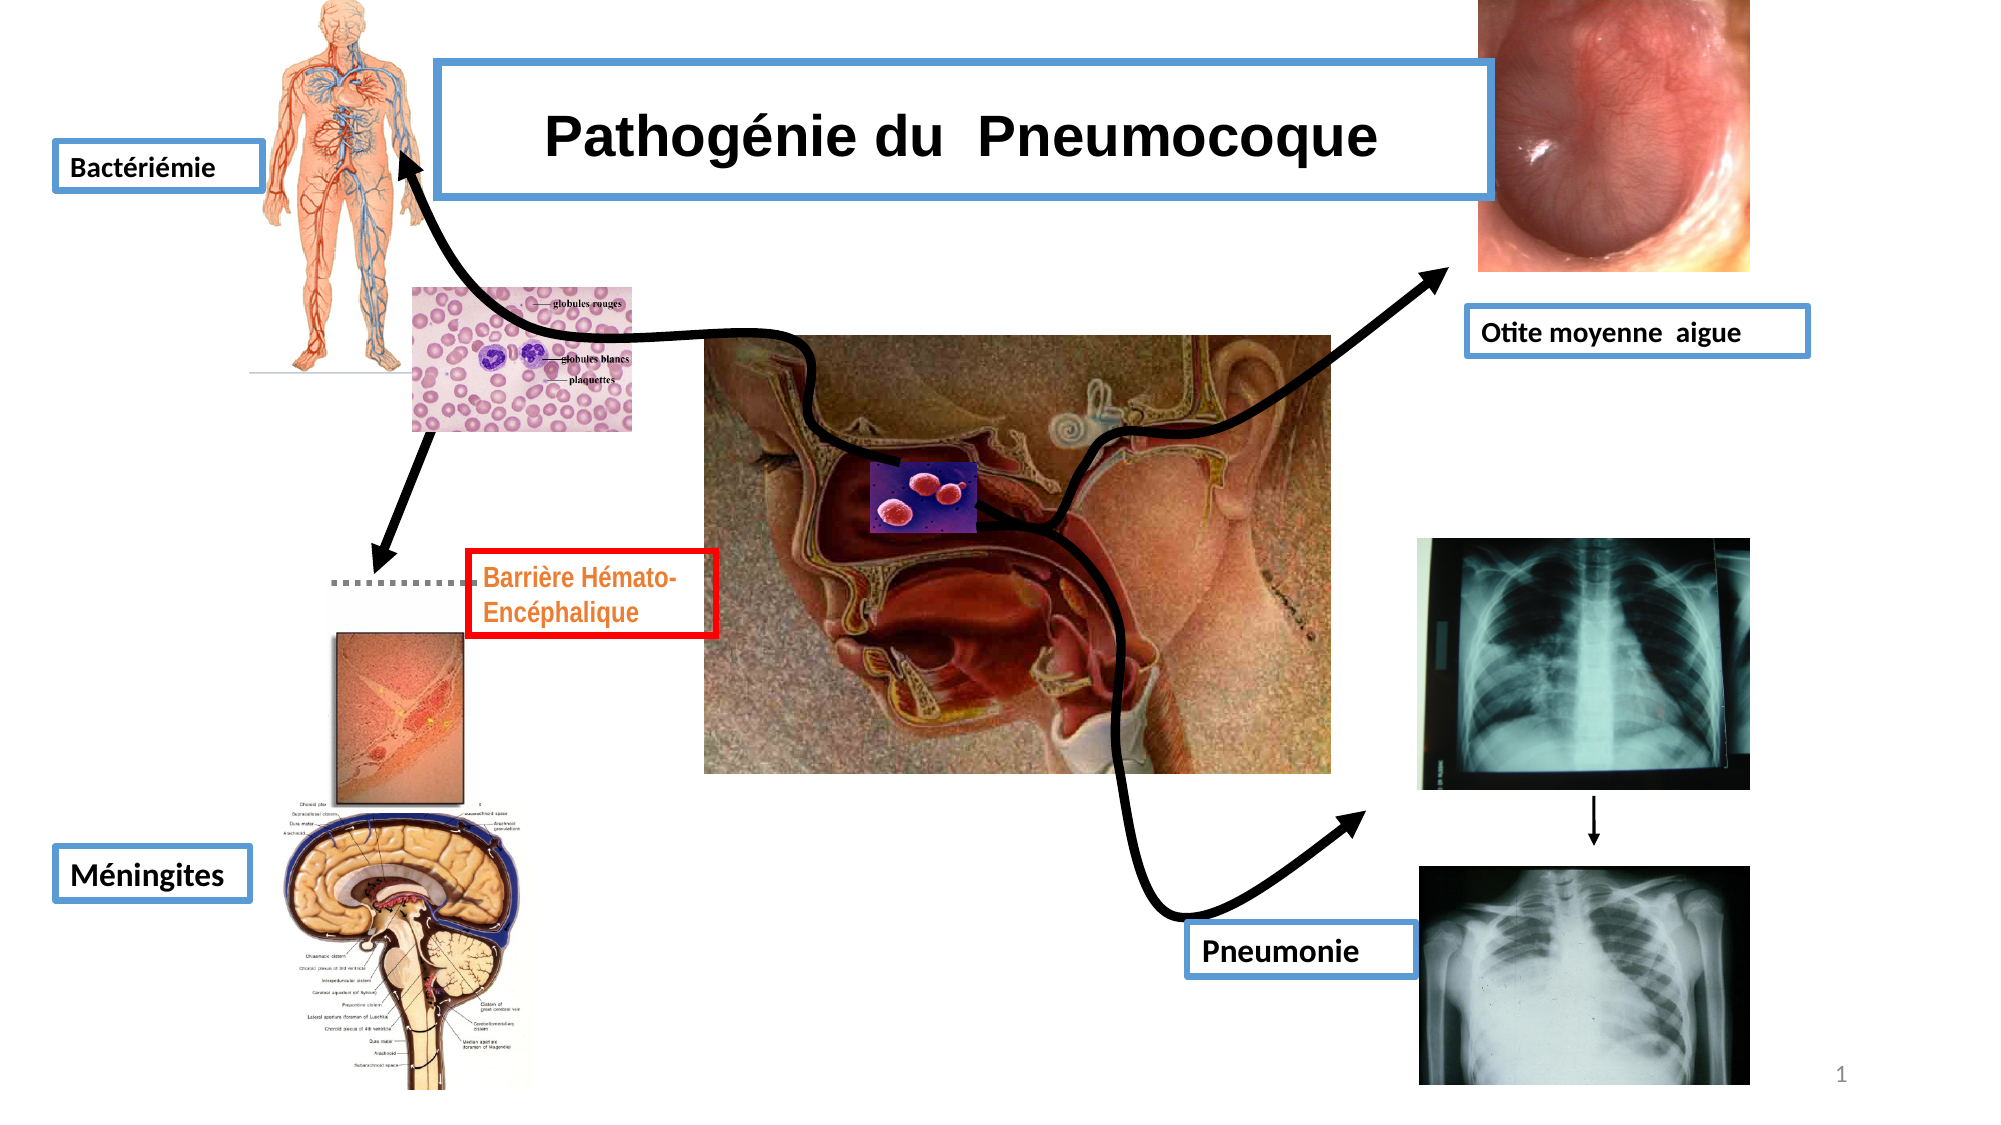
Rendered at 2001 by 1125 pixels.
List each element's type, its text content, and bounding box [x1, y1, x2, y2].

picture [704, 335, 1331, 774]
text_box [438, 173, 620, 287]
text_box [632, 294, 779, 340]
text_box Bactériémie [55, 140, 249, 191]
text_box Pneumonie [1187, 921, 1416, 977]
text_box [372, 432, 431, 575]
picture [279, 580, 533, 1090]
picture [249, 0, 632, 432]
text_box Otite moyenne aigue [1466, 306, 1809, 356]
text_box Méningites [55, 845, 250, 901]
text_box Barrière Hémato-Encéphalique [468, 550, 704, 636]
picture [1478, 0, 1750, 272]
text_box [1120, 774, 1367, 918]
text_box [1313, 267, 1449, 358]
picture [1417, 538, 1751, 791]
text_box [870, 462, 977, 533]
text_box [1587, 795, 1601, 846]
text_box Pathogénie du Pneumocoque [438, 61, 1478, 197]
slide_number 1 [1412, 1042, 1863, 1103]
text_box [1419, 866, 1750, 1085]
